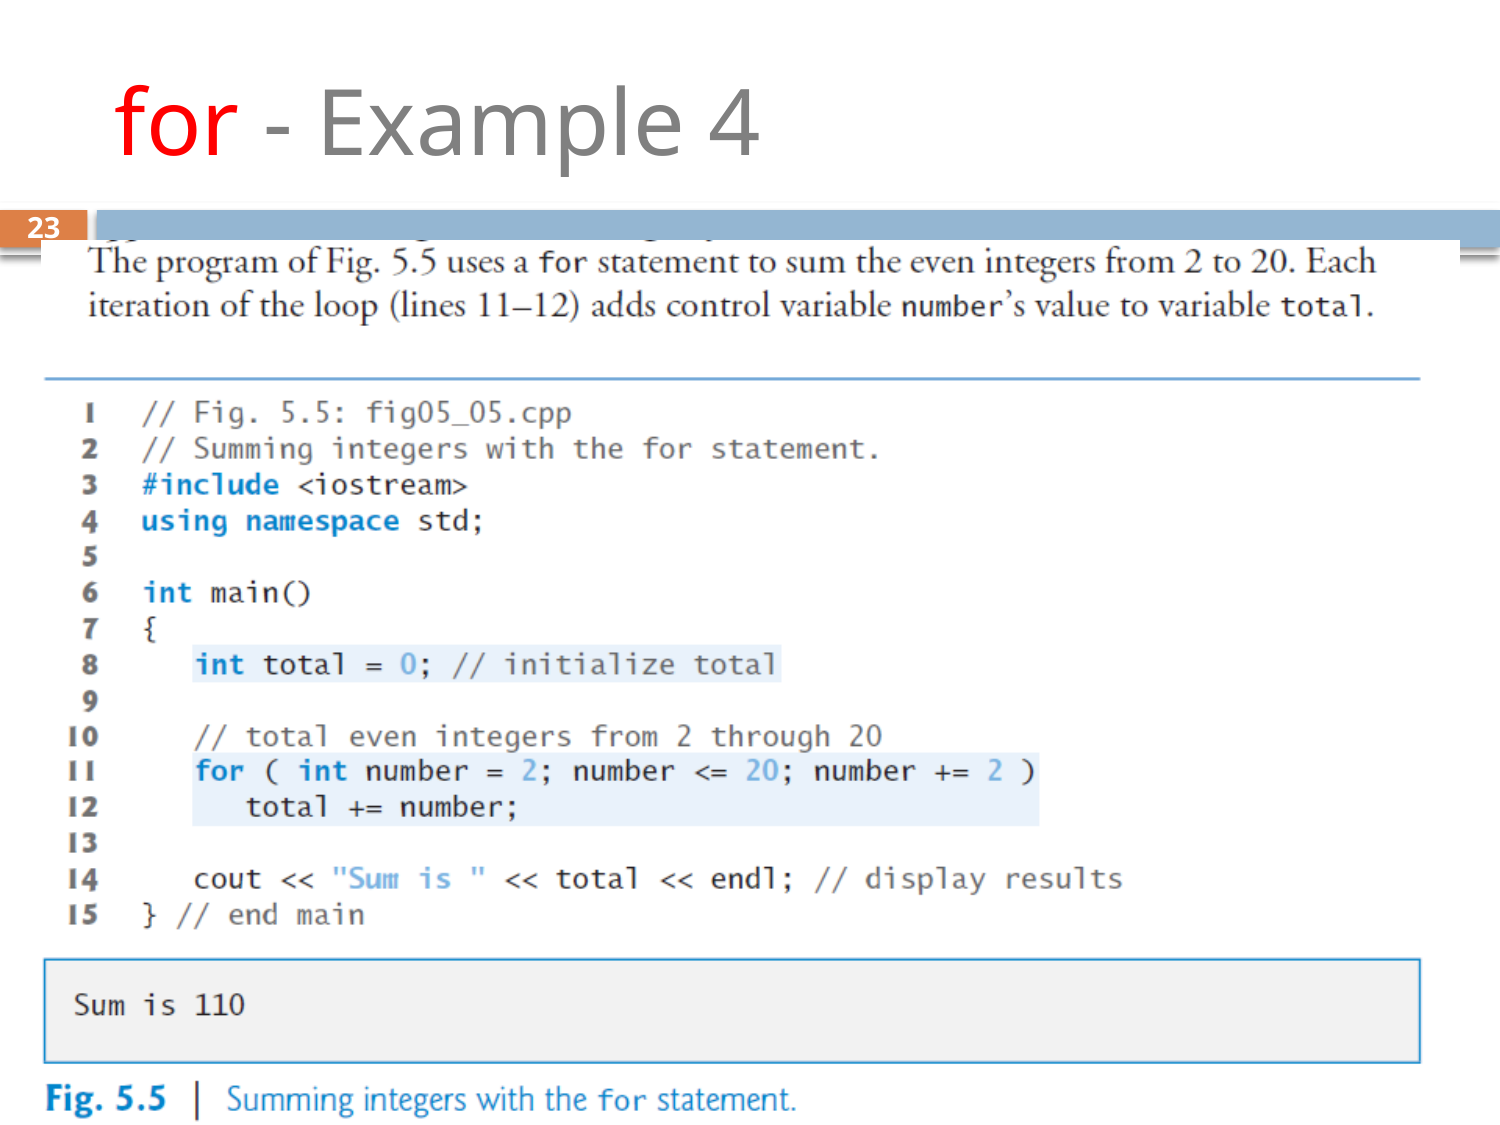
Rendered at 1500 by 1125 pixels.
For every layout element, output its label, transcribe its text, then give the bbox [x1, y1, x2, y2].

picture [40, 240, 1461, 1125]
title for - Example 4 [99, 37, 1438, 200]
slide_number 23 [0, 208, 88, 249]
